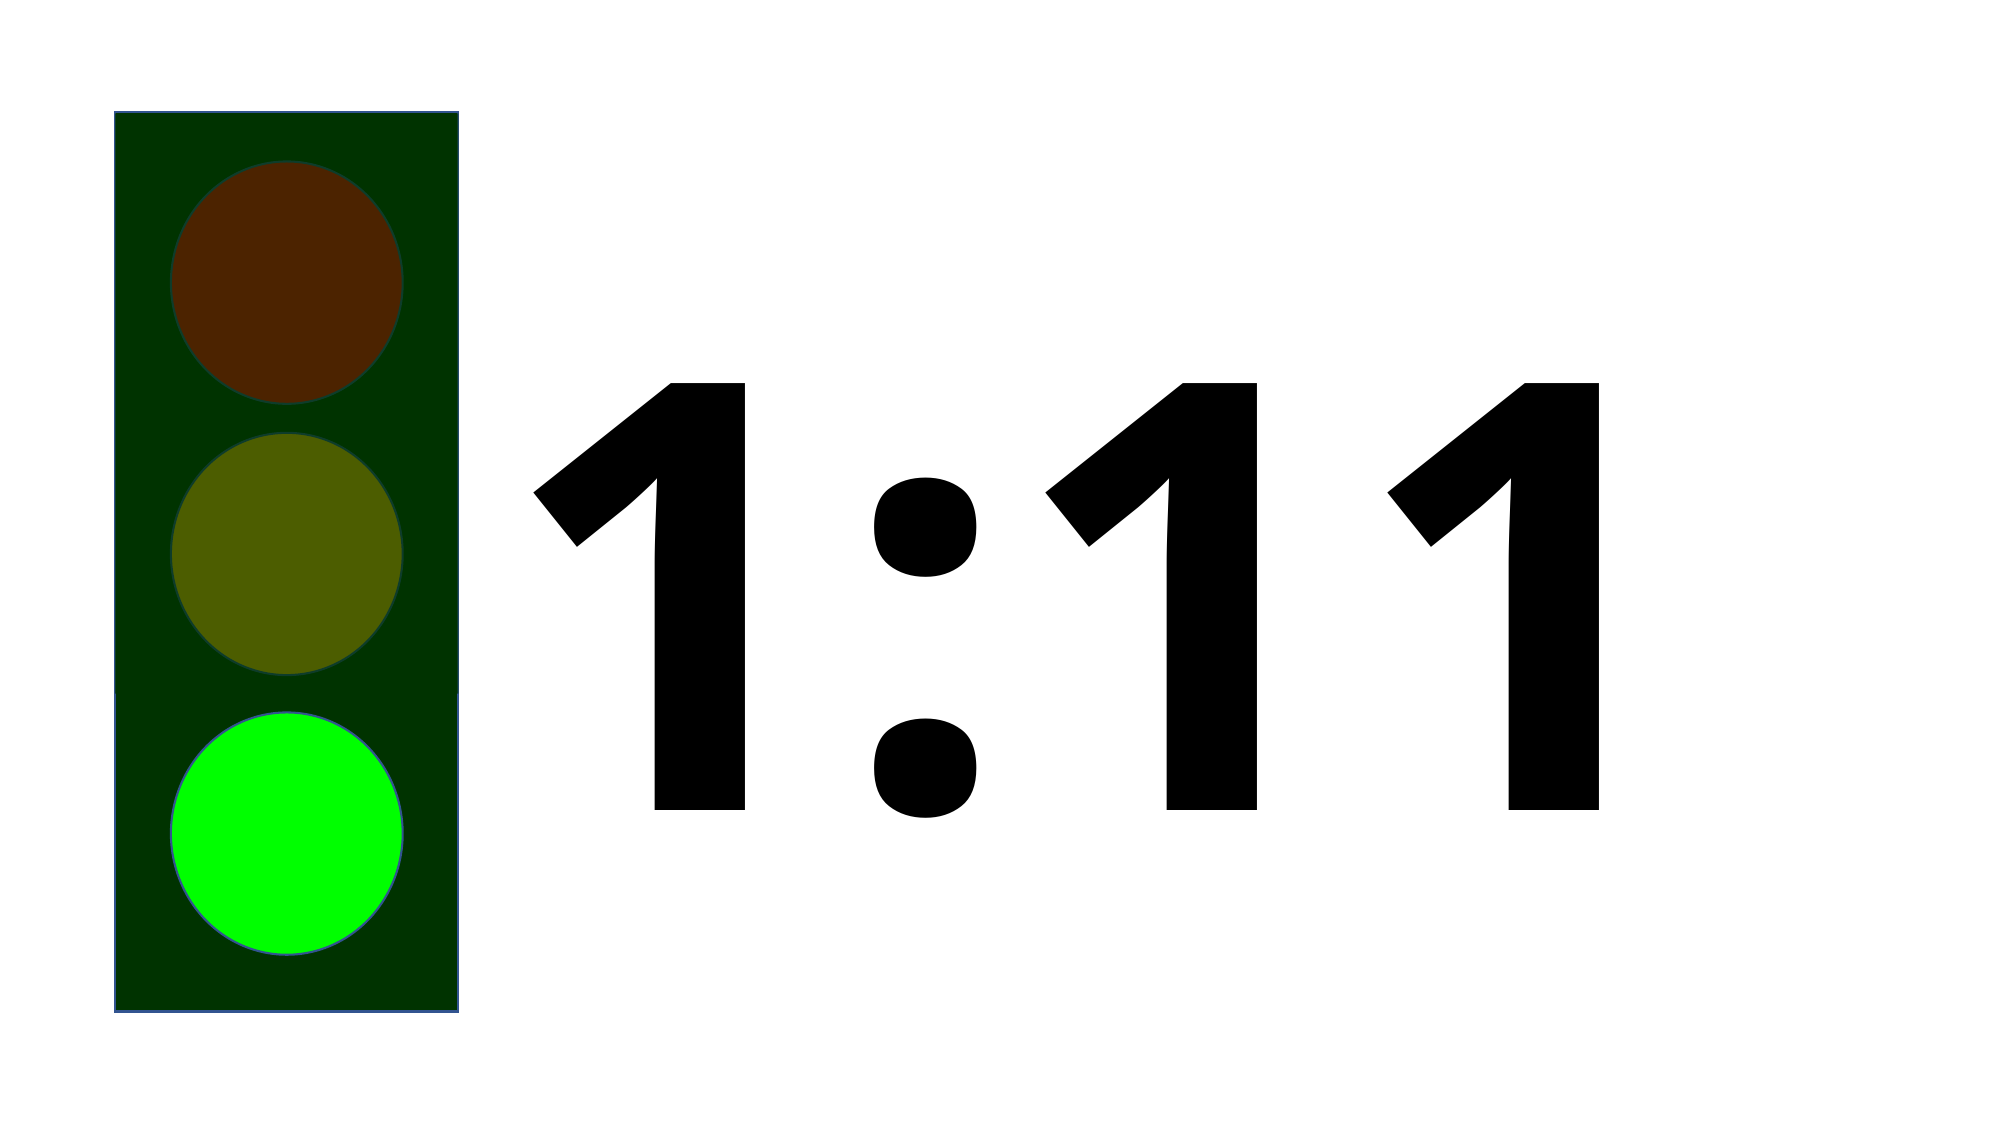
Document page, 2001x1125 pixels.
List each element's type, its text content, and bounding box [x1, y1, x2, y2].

text_box [114, 695, 459, 1013]
text_box [114, 112, 459, 695]
text_box 1:11 [483, 204, 1924, 938]
text_box [169, 711, 404, 956]
